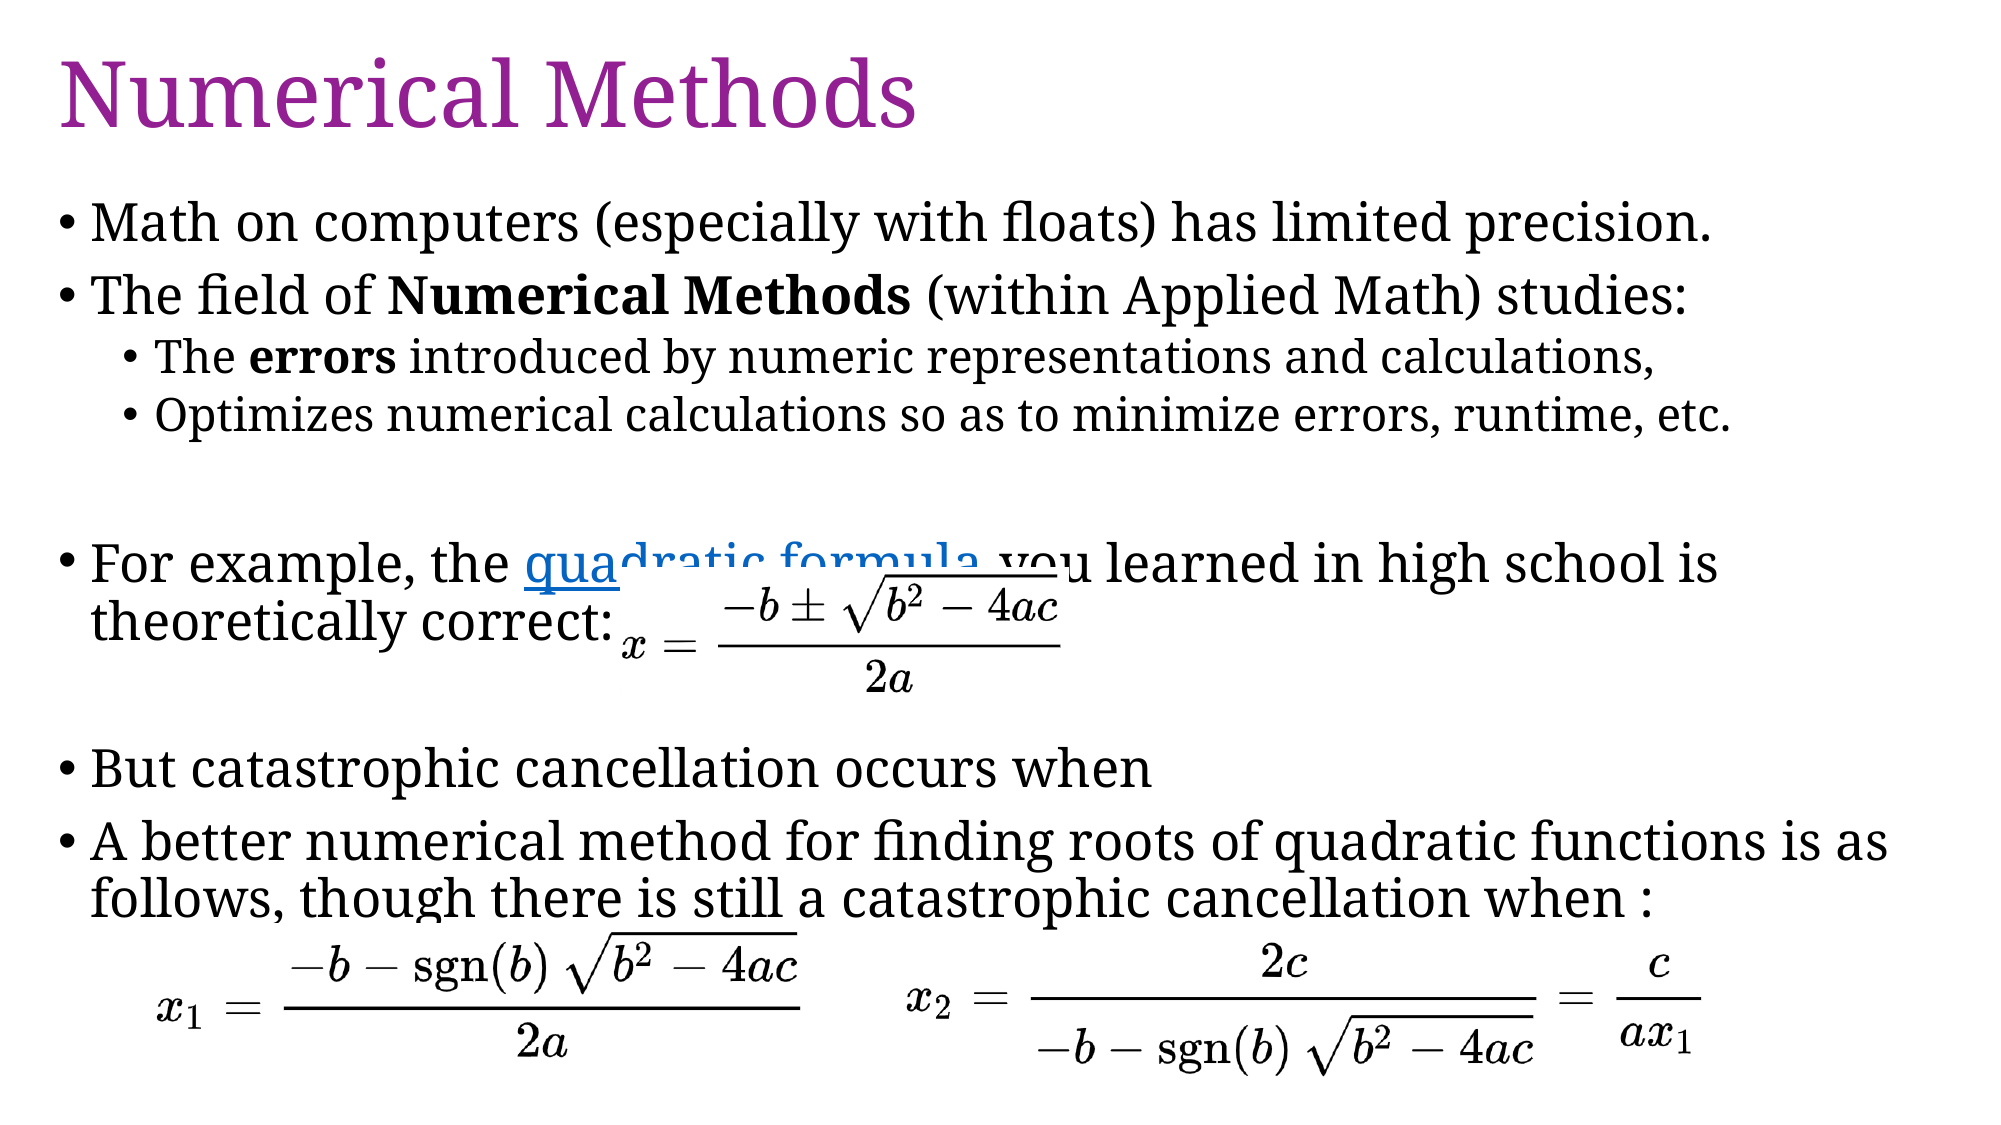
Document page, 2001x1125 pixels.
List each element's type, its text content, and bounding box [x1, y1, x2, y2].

picture [901, 939, 1710, 1081]
picture [150, 923, 808, 1066]
picture [620, 567, 1069, 708]
title Numerical Methods [43, 25, 1953, 171]
